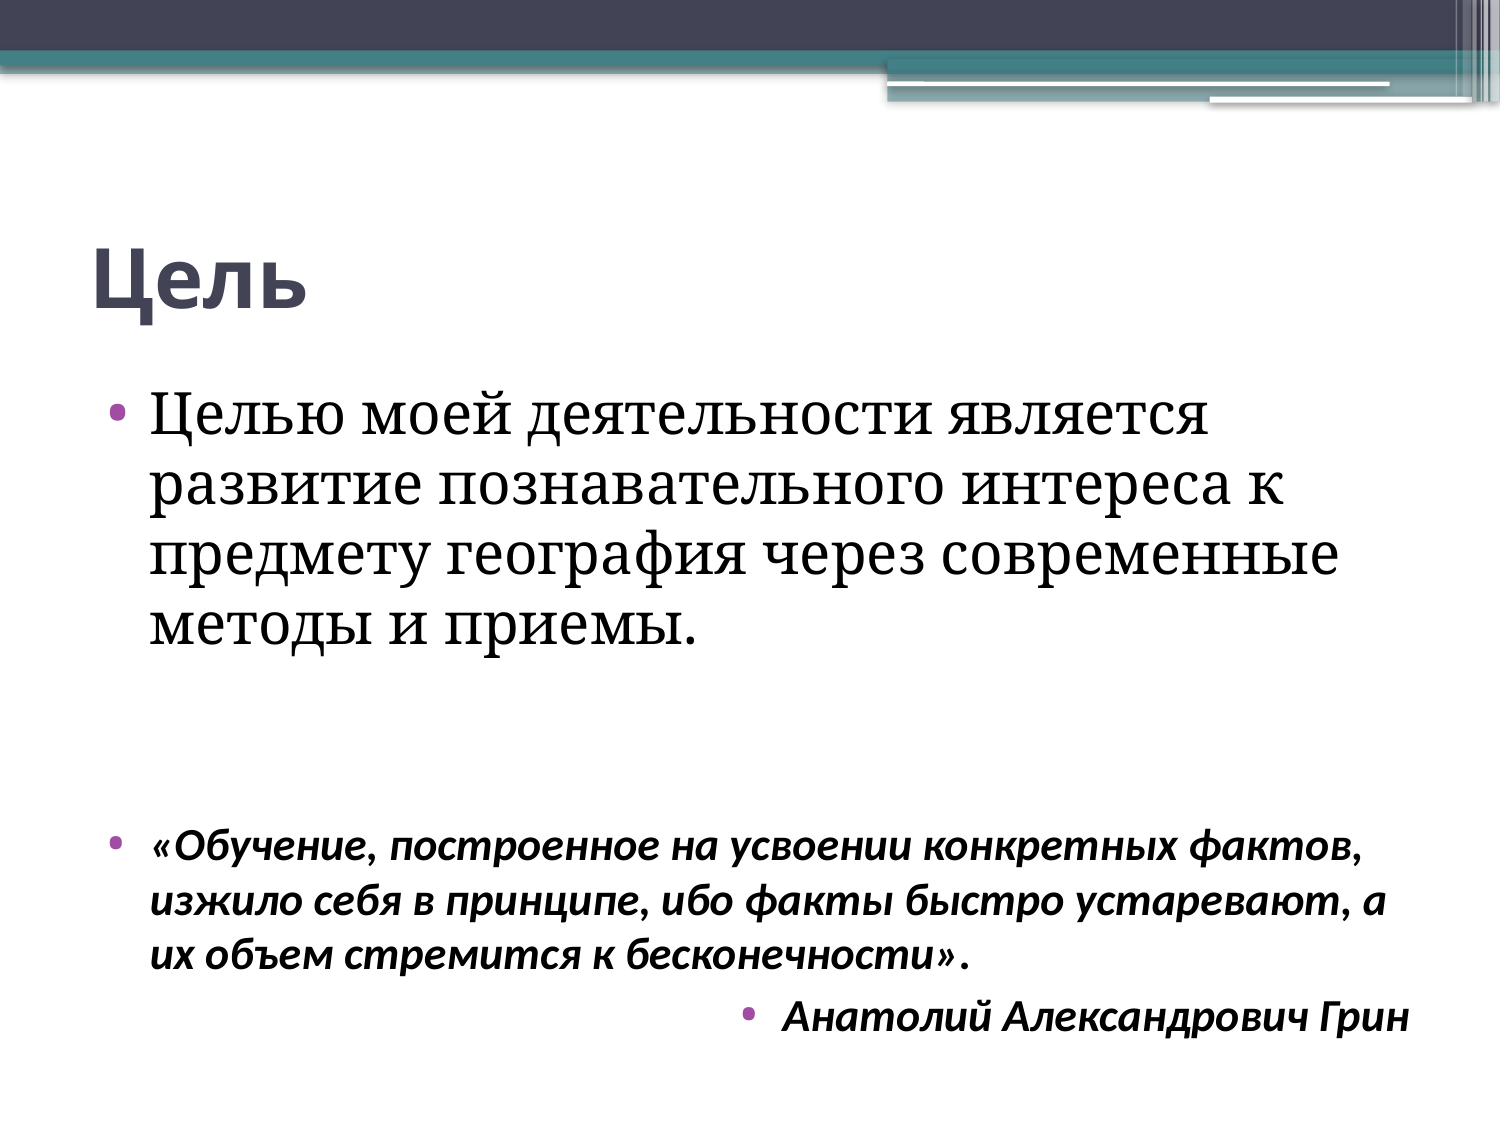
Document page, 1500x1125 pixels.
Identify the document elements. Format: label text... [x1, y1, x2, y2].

title Цель [75, 187, 1425, 363]
list Целью моей деятельности является развитие познавательного интереса к предмету география через современные методы и приемы. «Обучение, построенное на усвоении конкретных фактов, изжило себя в принципе, ибо факты быстро устаревают, а их объем стремится к бесконечности». Анатолий Александрович Грин [75, 368, 1425, 1079]
